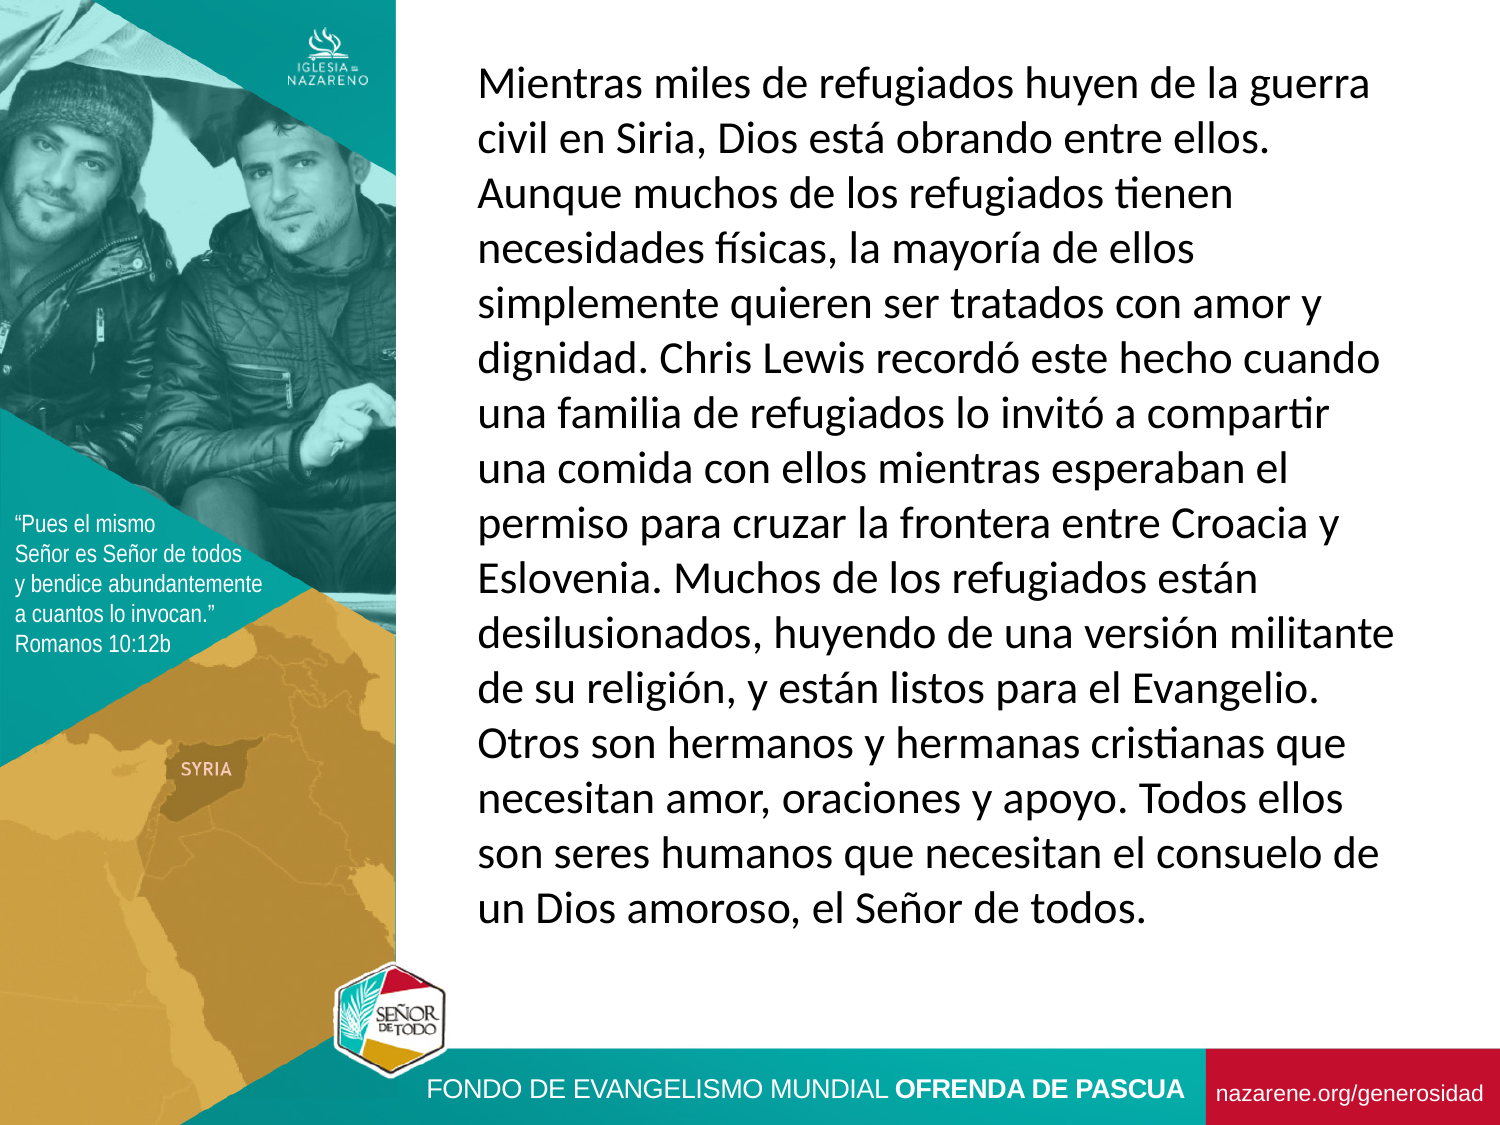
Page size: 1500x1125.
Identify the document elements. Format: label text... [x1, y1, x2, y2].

text_box Mientras miles de refugiados huyen de la guerra civil en Siria, Dios está obrando entre ellos. Aunque muchos de los refugiados tienen necesidades físicas, la mayoría de ellos simplemente quieren ser tratados con amor y dignidad. Chris Lewis recordó este hecho cuando una familia de refugiados lo invitó a compartir una comida con ellos mientras esperaban el permiso para cruzar la frontera entre Croacia y Eslovenia. Muchos de los refugiados están desilusionados, huyendo de una versión militante de su religión, y están listos para el Evangelio. Otros son hermanos y hermanas cristianas que necesitan amor, oraciones y apoyo. Todos ellos son seres humanos que necesitan el consuelo de un Dios amoroso, el Señor de todos. [462, 45, 1425, 941]
text_box Fondo de Evangelismo Mundial Ofrenda de Pascua [362, 1064, 1200, 1112]
picture [0, 0, 1500, 1125]
text_box nazarene.org/generosidad [1199, 1057, 1500, 1114]
text_box “Pues el mismo Señor es Señor de todos y bendice abundantemente a cuantos lo invocan.” Romanos 10:12b [0, 500, 288, 665]
